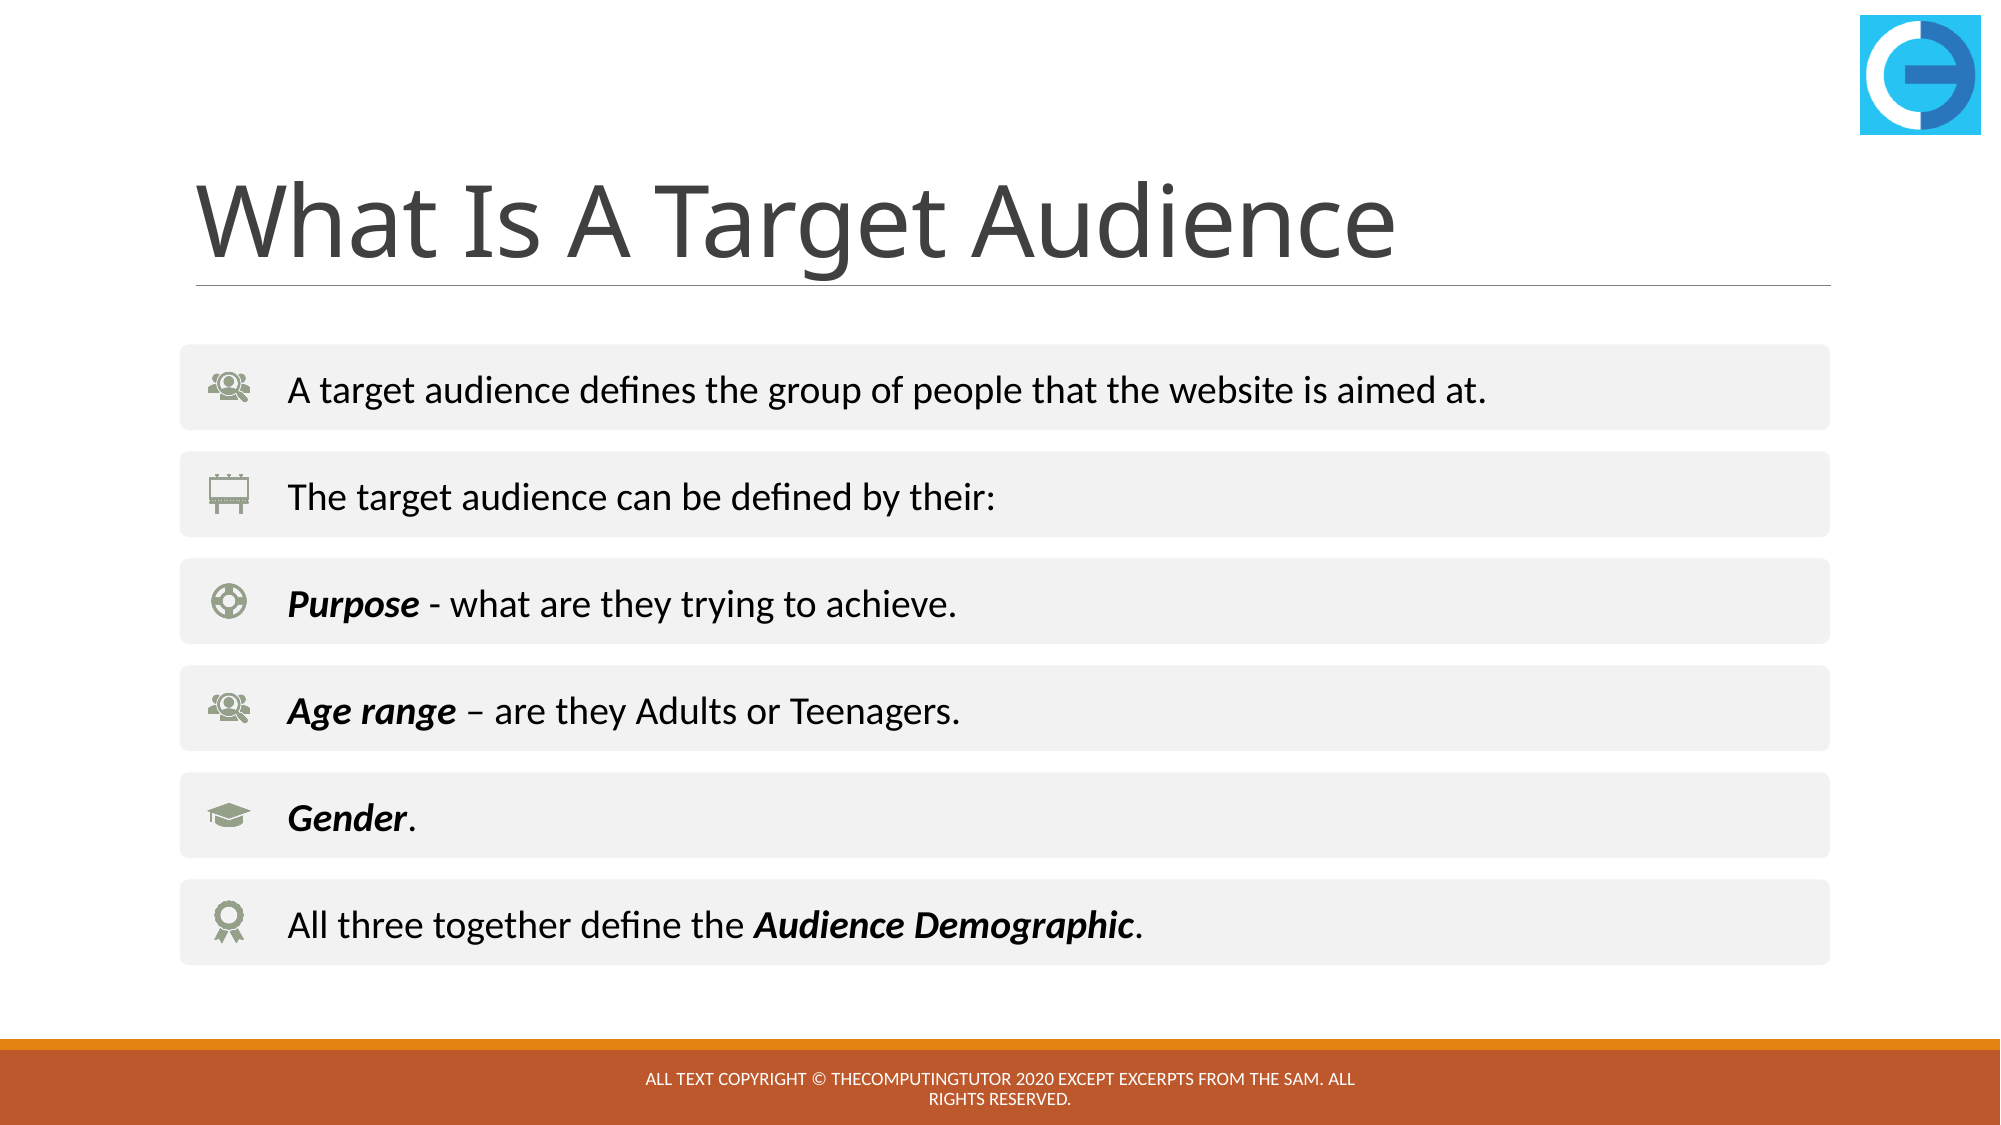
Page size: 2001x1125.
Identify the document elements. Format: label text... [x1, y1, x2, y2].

picture [1860, 15, 1981, 135]
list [179, 343, 1831, 966]
footer All text copyright © TheComputingTutor 2020 except excerpts from the SAM. All rights Reserved. [604, 1059, 1396, 1120]
title What Is A Target Audience [180, 47, 1830, 285]
